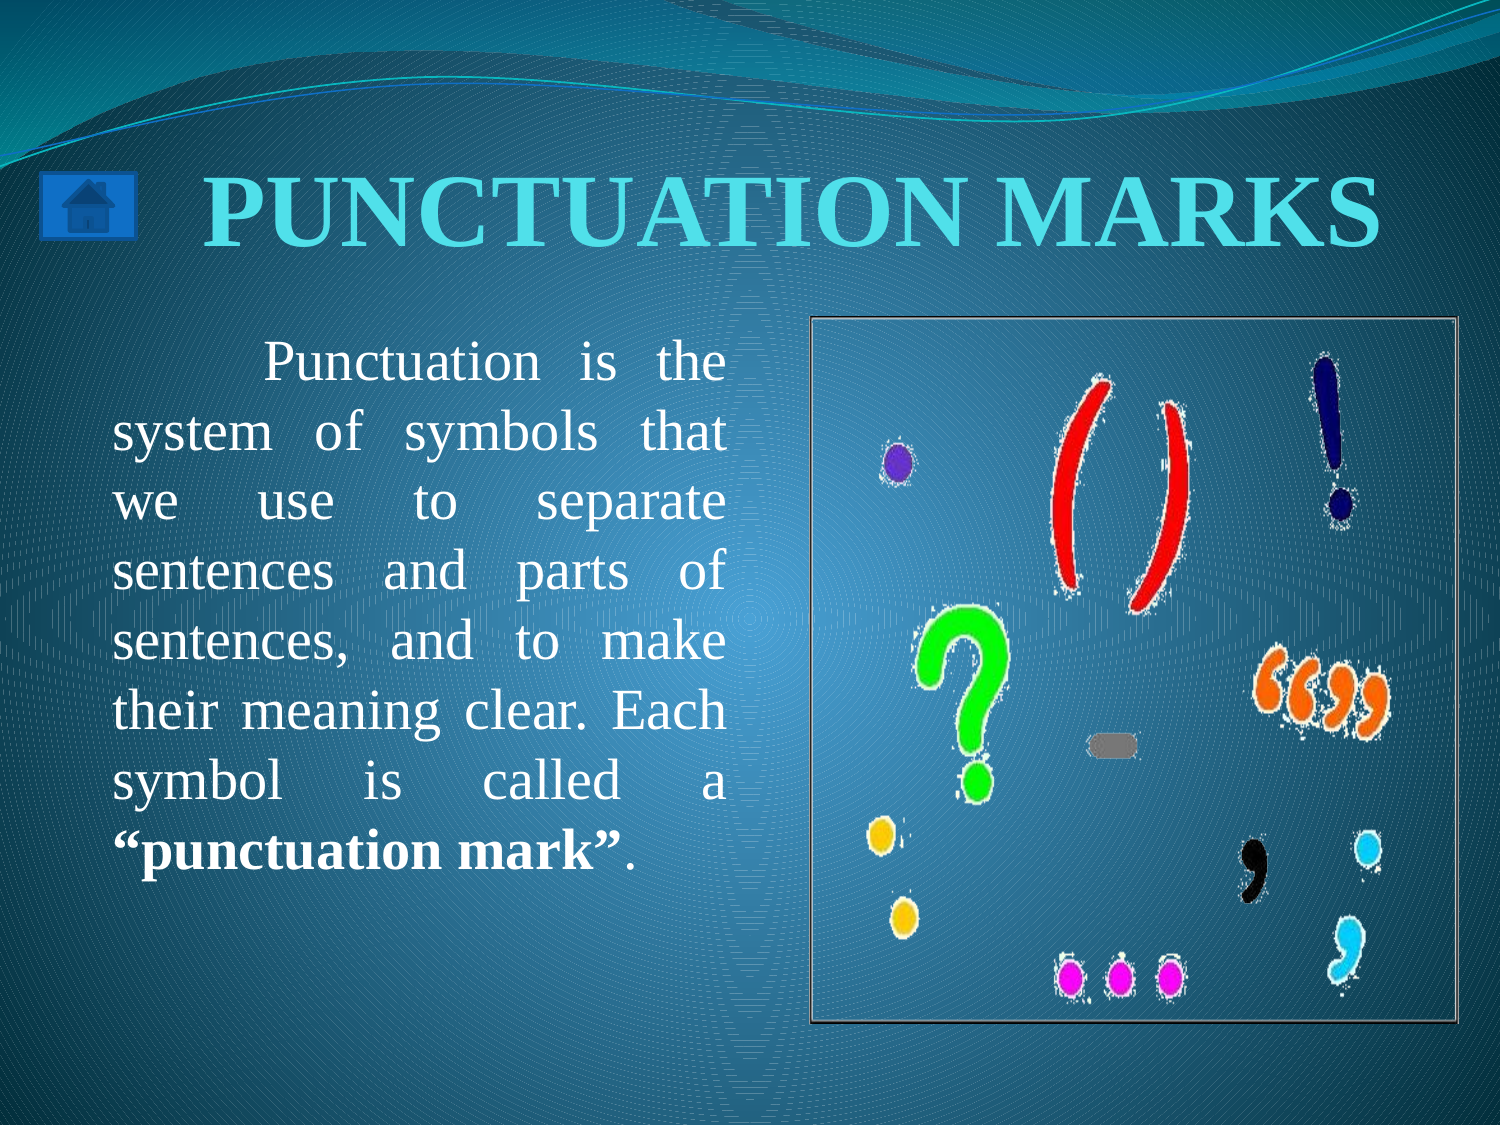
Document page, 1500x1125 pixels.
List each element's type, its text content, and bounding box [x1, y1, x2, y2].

text_box [39, 171, 138, 241]
subtitle Punctuation is the system of symbols that we use to separate sentences and parts of sentences, and to make their meaning clear. Each symbol is called a “punctuation mark”. [112, 314, 739, 1012]
picture [808, 316, 1459, 1024]
title PUNCTUATION MARKS [112, 26, 1388, 268]
